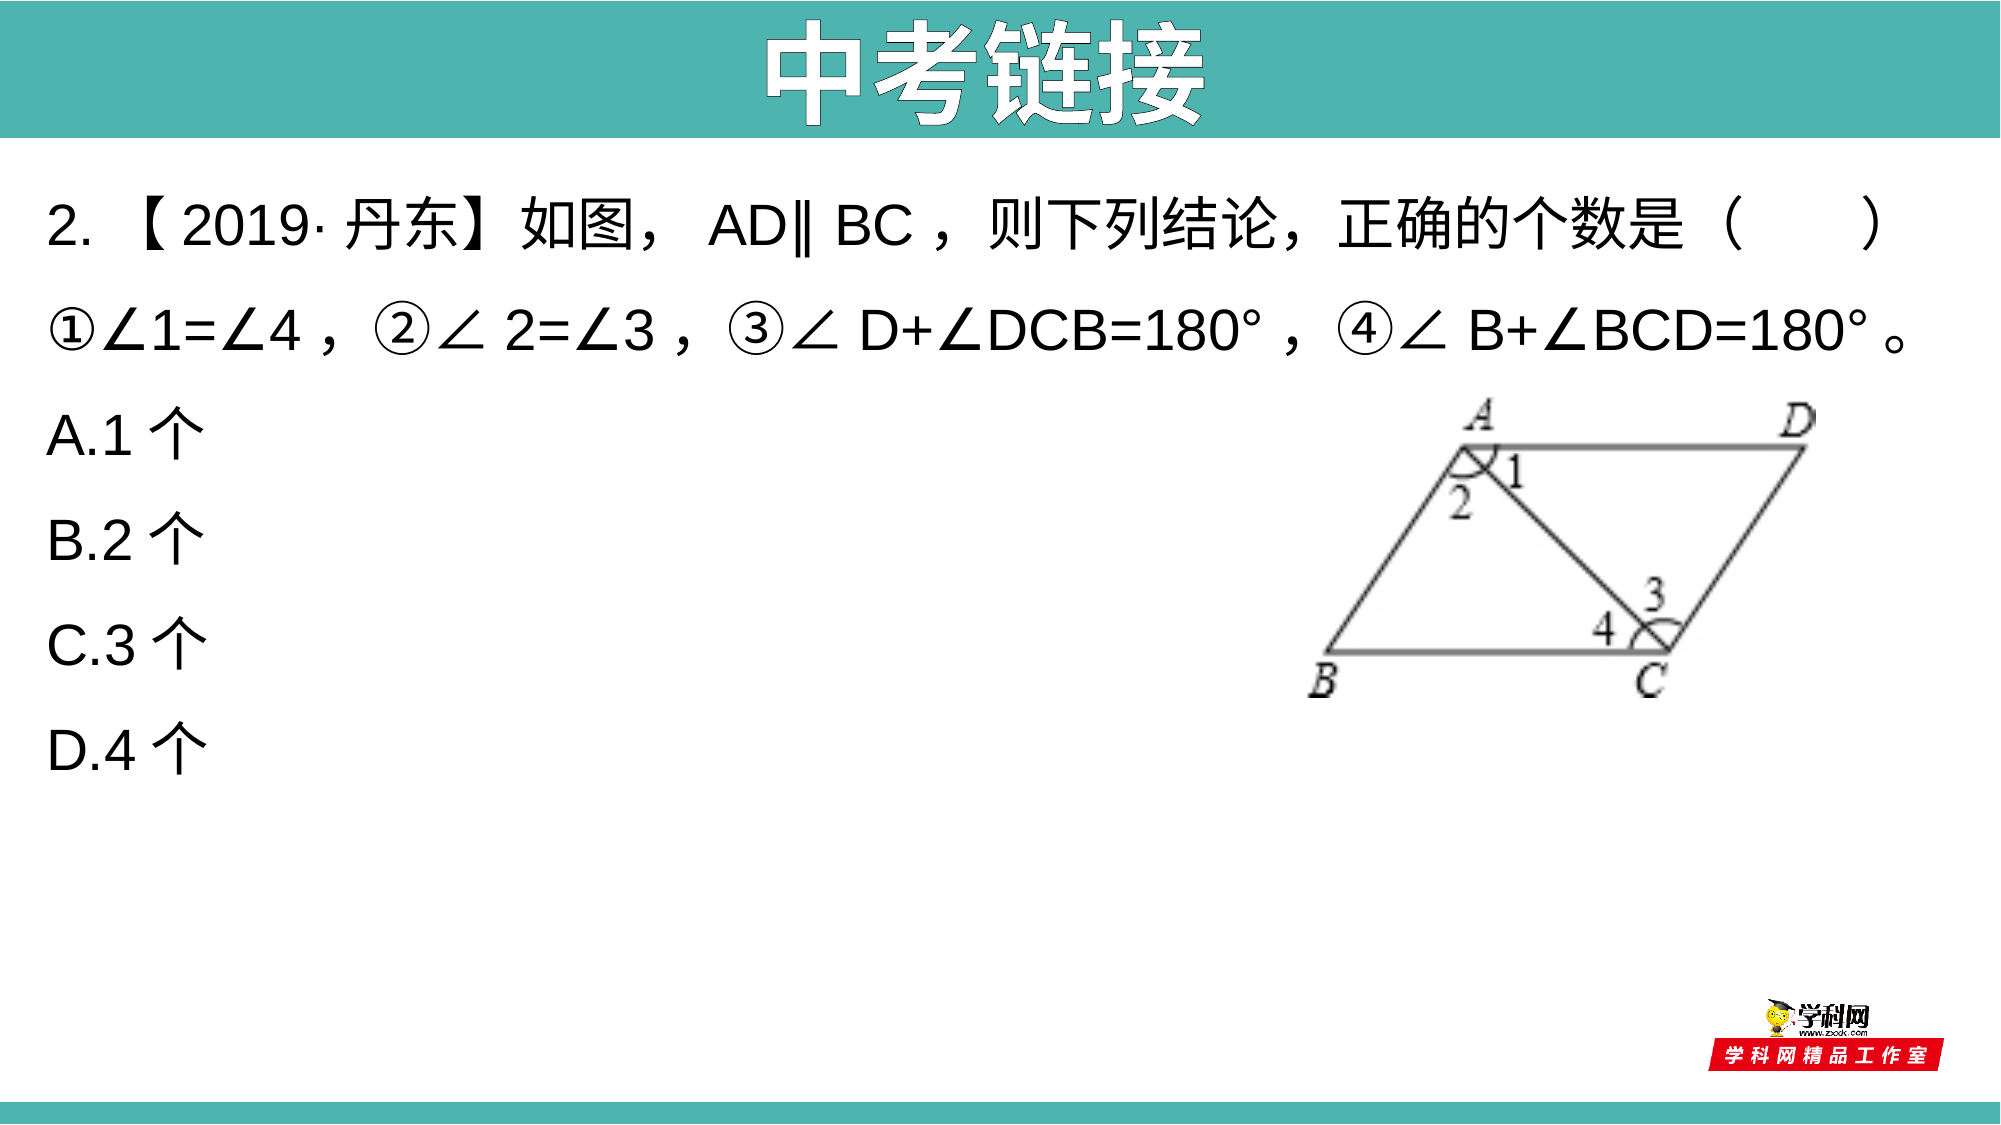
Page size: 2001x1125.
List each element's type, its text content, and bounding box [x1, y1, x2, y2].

text_box 中考链接 [742, 0, 1223, 144]
picture [1307, 397, 1816, 698]
text_box 2.【2019·丹东】如图，AD∥ BC，则下列结论，正确的个数是（ ） ①∠1=∠4，②∠2=∠3，③∠D+∠DCB=180°，④∠B+∠BCD=180°。 A.1个 B.2个 C.3个 D.4个 [31, 144, 1969, 790]
picture [0, 1, 2001, 1124]
